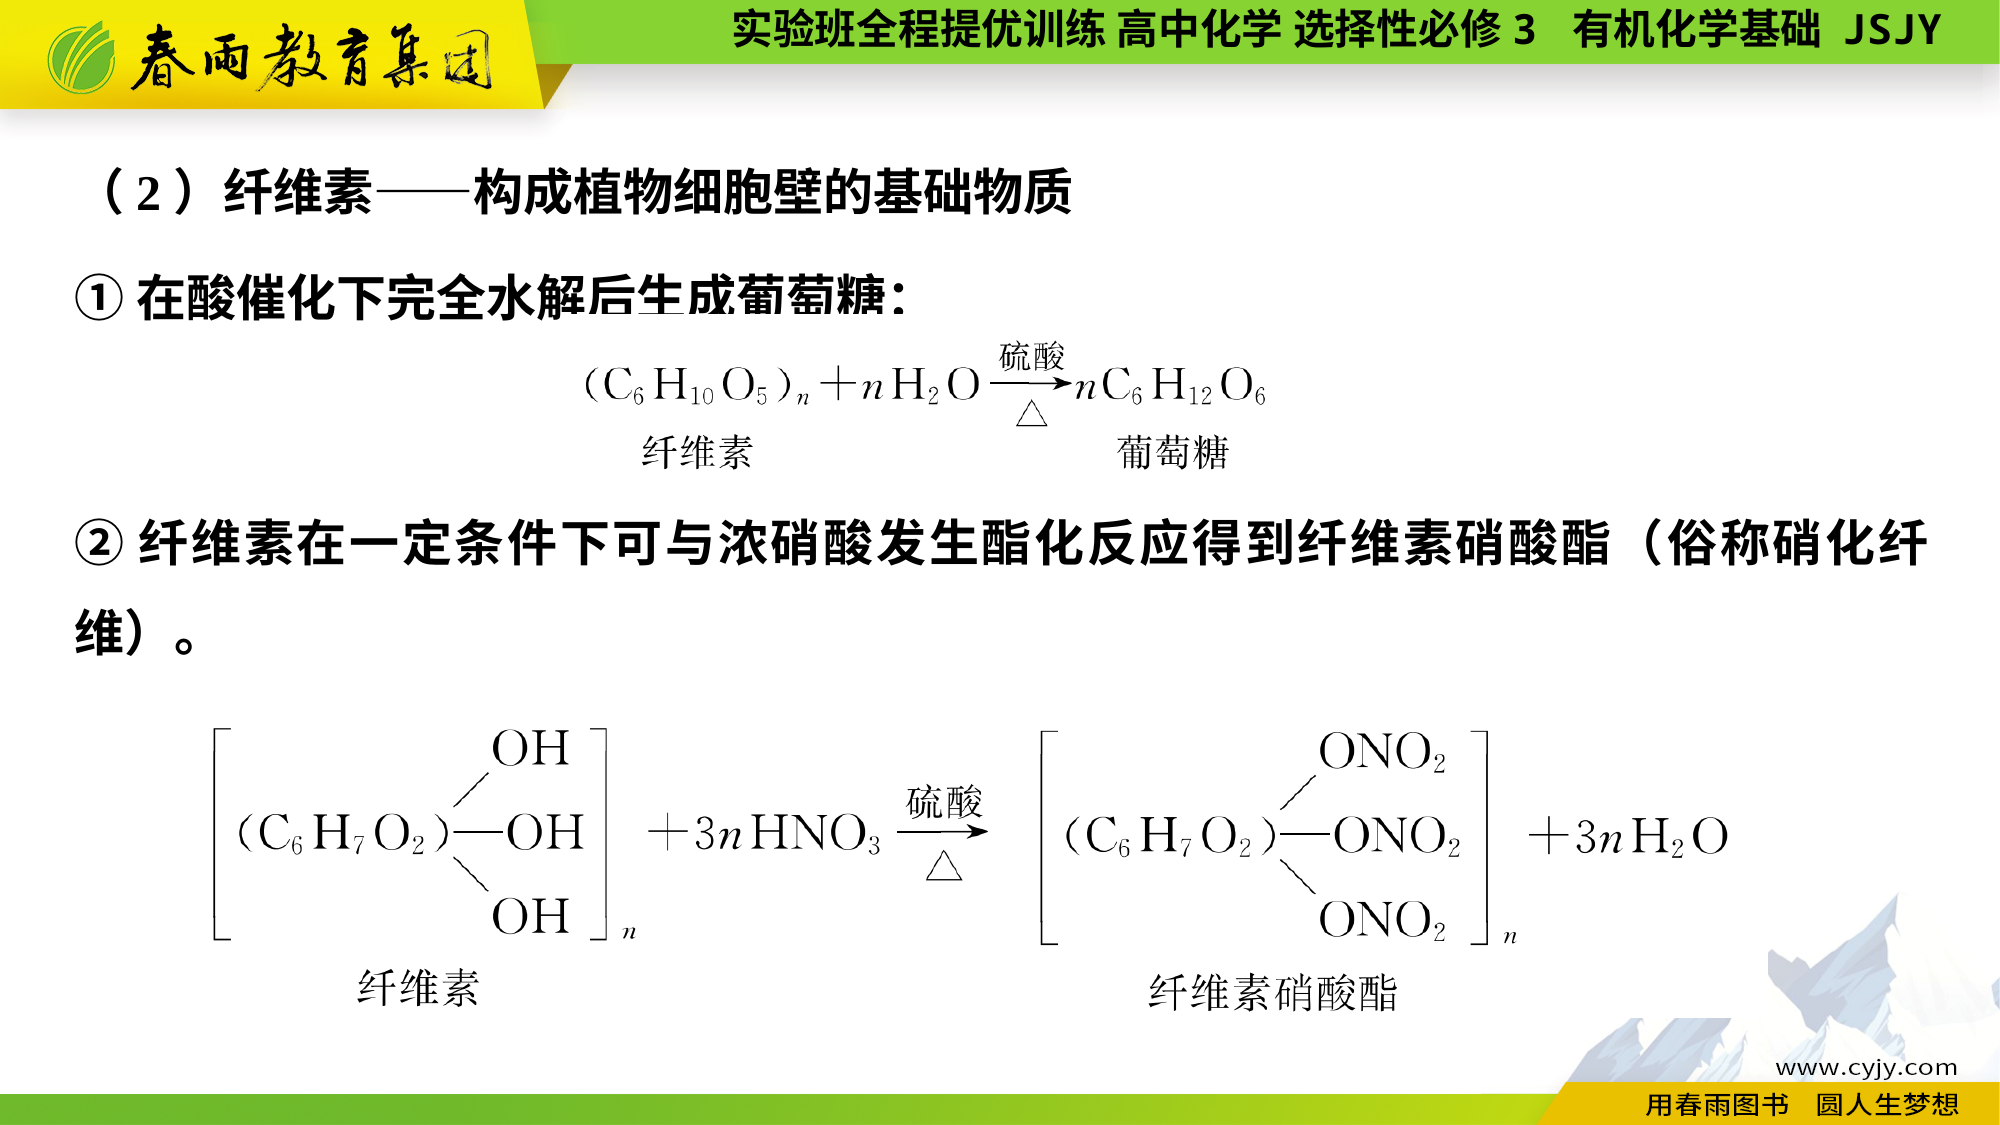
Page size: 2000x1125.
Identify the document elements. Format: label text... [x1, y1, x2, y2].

list （2）纤维素——构成植物细胞壁的基础物质 ①在酸催化下完全水解后生成葡萄糖： ②纤维素在一定条件下可与浓硝酸发生酯化反应得到纤维素硝酸酯（俗称硝化纤维）。 [59, 122, 1944, 675]
picture [0, 0, 2000, 1125]
